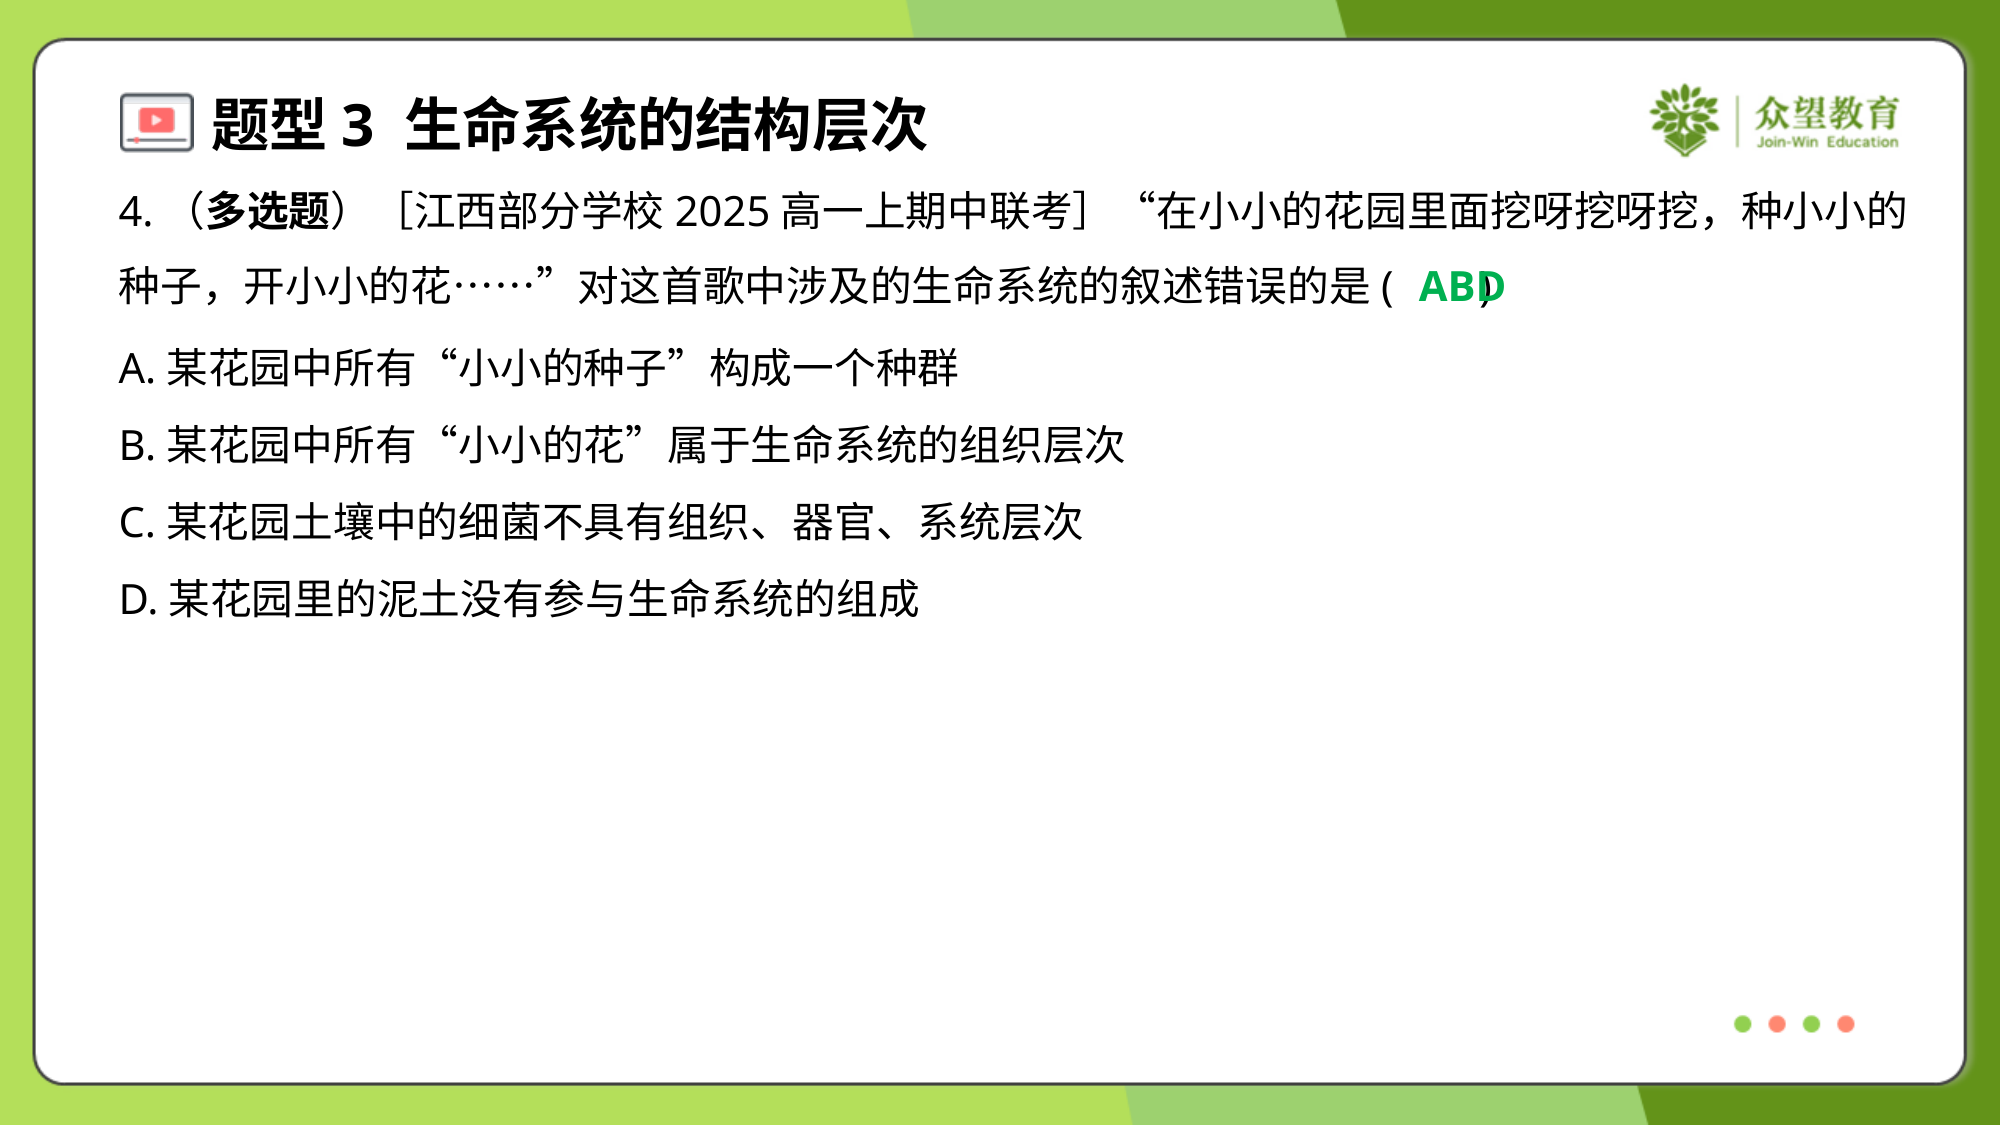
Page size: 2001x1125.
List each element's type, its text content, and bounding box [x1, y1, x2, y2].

text_box A.某花园中所有“小小的种子”构成一个种群 B.某花园中所有“小小的花”属于生命系统的组织层次 C.某花园土壤中的细菌不具有组织、器官、系统层次 D.某花园里的泥土没有参与生命系统的组成 [118, 317, 1883, 624]
text_box ABD [1401, 234, 1525, 310]
picture [0, 0, 2000, 1125]
text_box 4.（多选题）［江西部分学校2025高一上期中联考］“在小小的花园里面挖呀挖呀挖，种小小的 种子，开小小的花……”对这首歌中涉及的生命系统的叙述错误的是( ) [118, 159, 1883, 310]
